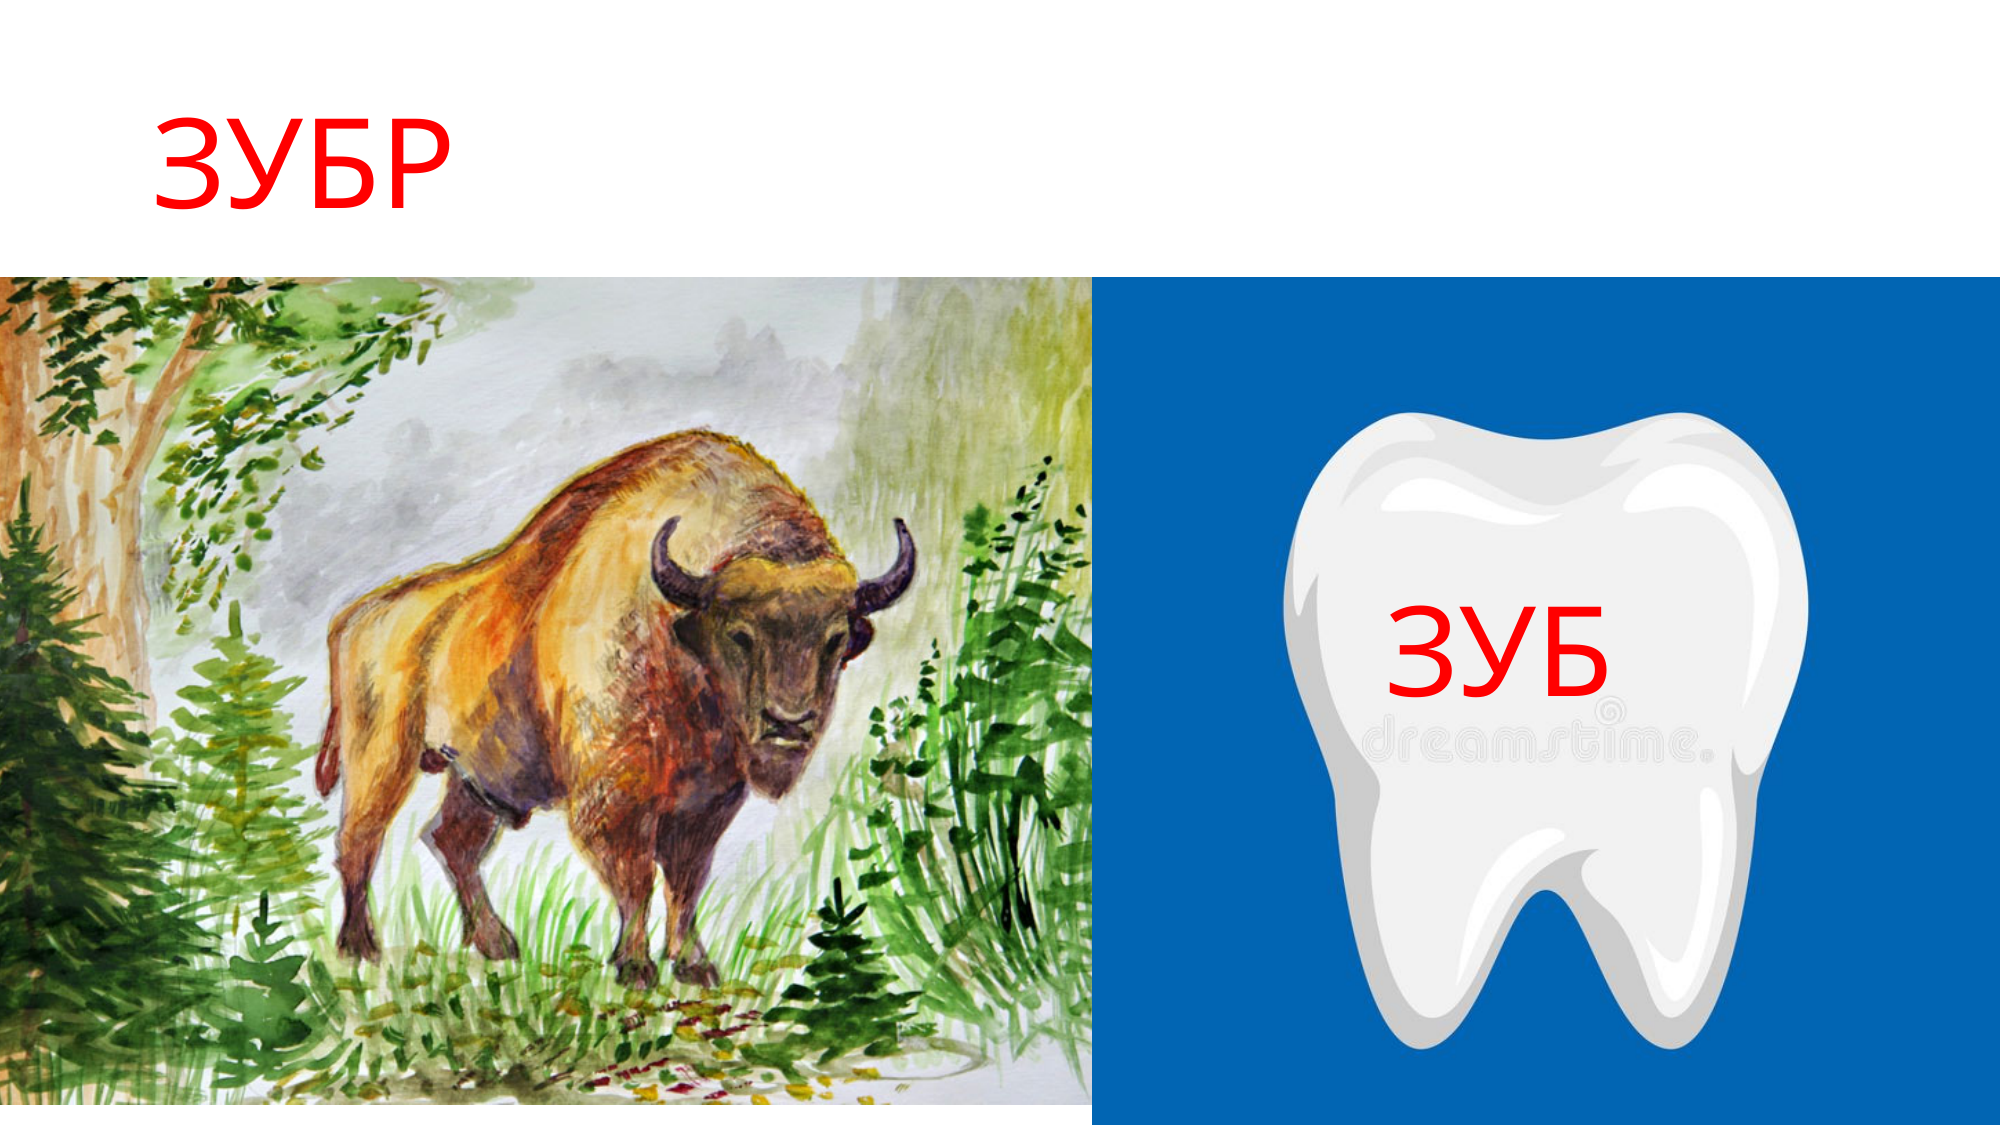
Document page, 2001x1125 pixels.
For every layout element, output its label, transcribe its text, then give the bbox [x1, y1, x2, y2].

title ЗУБР [137, 59, 1863, 277]
picture [0, 277, 2000, 1125]
